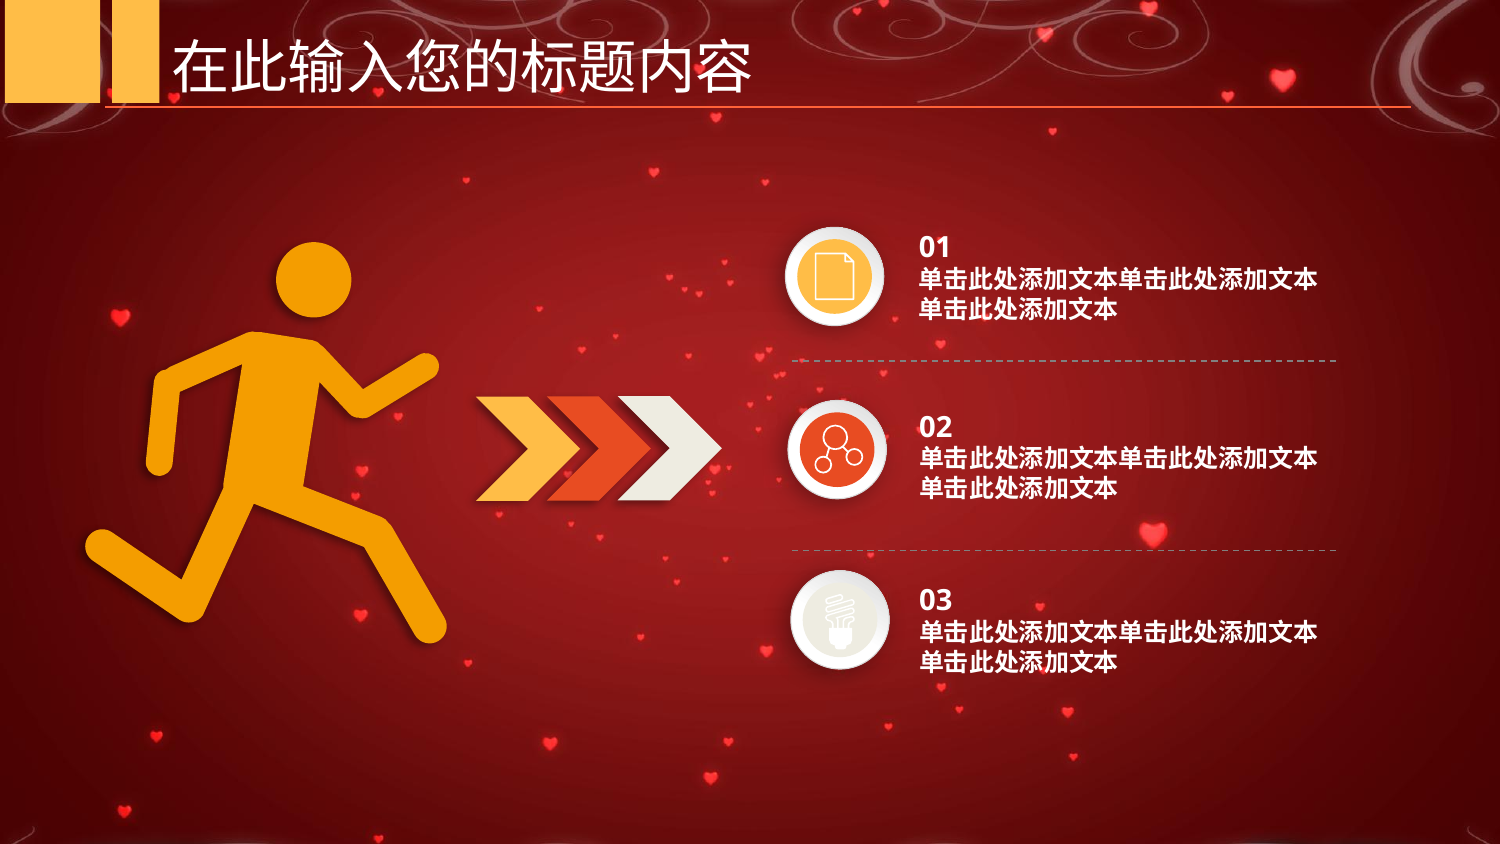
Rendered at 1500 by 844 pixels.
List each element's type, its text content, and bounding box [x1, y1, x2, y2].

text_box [787, 400, 887, 500]
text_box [785, 227, 884, 326]
text_box 在此输入您的标题内容 [156, 22, 793, 108]
text_box 03 单击此处添加文本单击此处添加文本 单击此处添加文本 [904, 574, 1361, 684]
text_box [273, 240, 354, 320]
text_box 01 单击此处添加文本单击此处添加文本 单击此处添加文本 [904, 220, 1360, 331]
text_box 02 单击此处添加文本单击此处添加文本 单击此处添加文本 [904, 400, 1361, 511]
text_box [83, 329, 449, 646]
text_box [615, 394, 724, 503]
text_box [544, 394, 654, 503]
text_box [790, 570, 890, 670]
picture [0, 0, 1500, 844]
text_box [473, 394, 583, 504]
